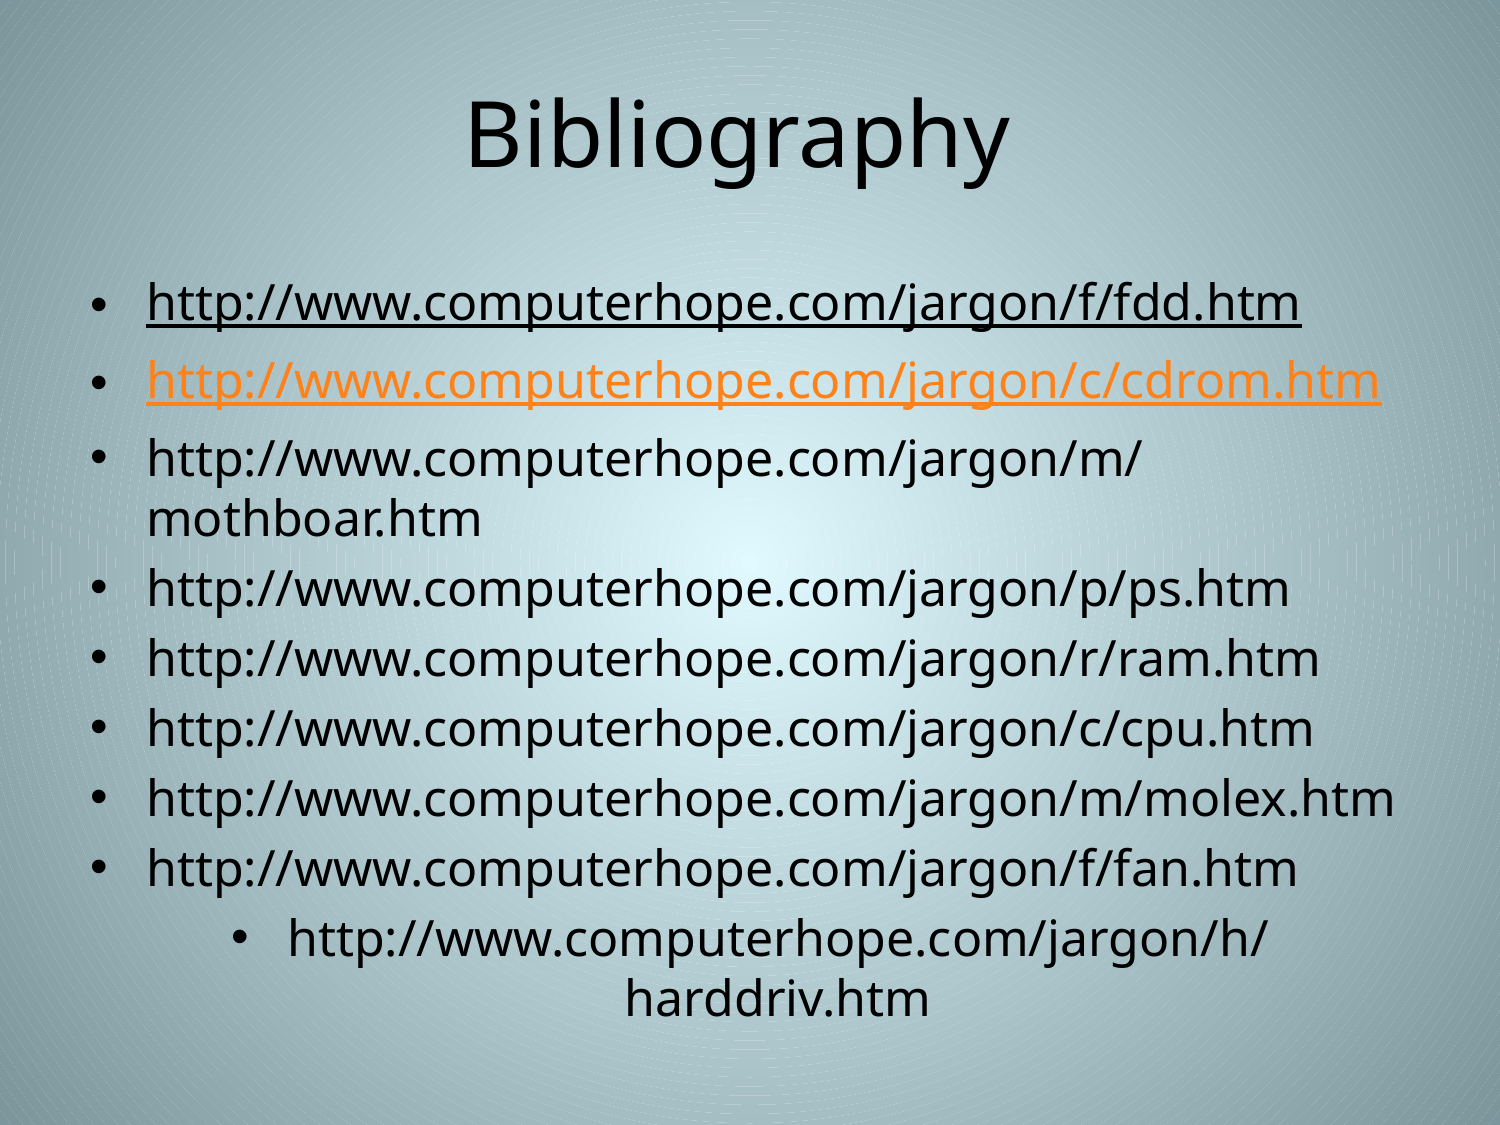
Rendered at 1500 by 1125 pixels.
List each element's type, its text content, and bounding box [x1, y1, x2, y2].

title Bibliography [62, 37, 1413, 225]
list http://www.computerhope.com/jargon/f/fdd.htm http://www.computerhope.com/jargon/c/cdrom.htm http://www.computerhope.com/jargon/m/mothboar.htm http://www.computerhope.com/jargon/p/ps.htm http://www.computerhope.com/jargon/r/ram.htm http://www.computerhope.com/jargon/c/cpu.htm http://www.computerhope.com/jargon/m/molex.htm http://www.computerhope.com/jargon/f/fan.htm http://www.computerhope.com/jargon/h/harddriv.htm [75, 262, 1425, 1005]
